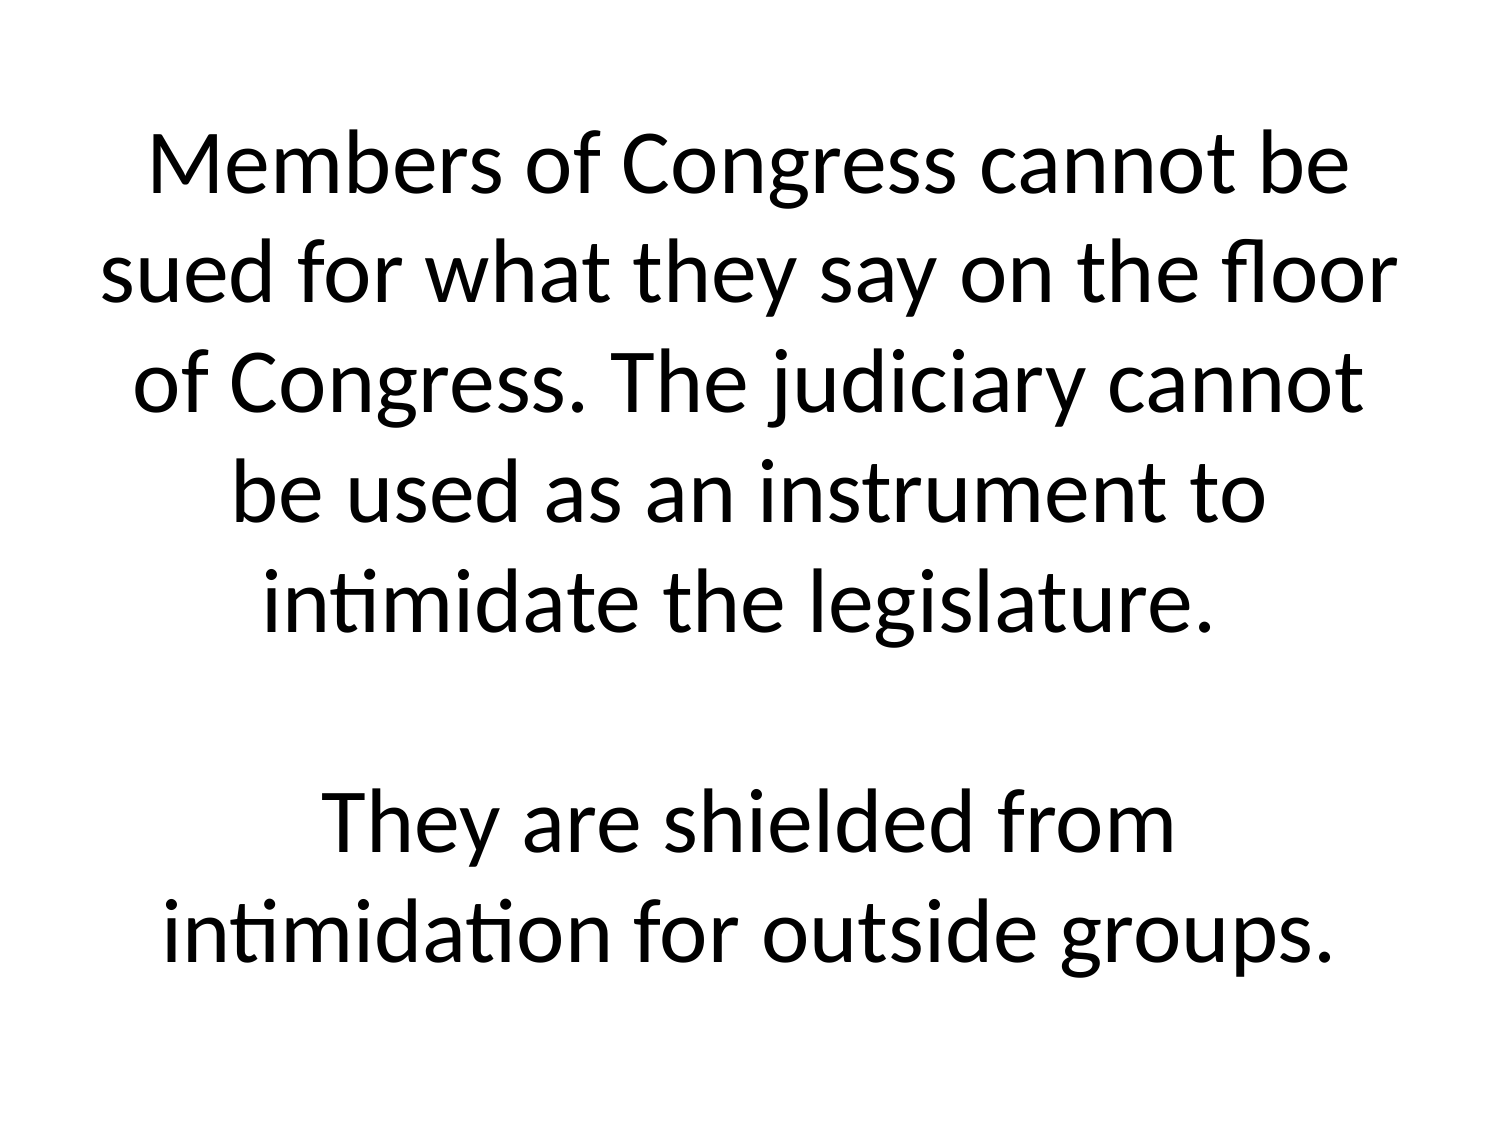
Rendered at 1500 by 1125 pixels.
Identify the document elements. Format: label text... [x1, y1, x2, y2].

title Members of Congress cannot be sued for what they say on the floor of Congress. The judiciary cannot be used as an instrument to intimidate the legislature. They are shielded from intimidation for outside groups. [74, 44, 1426, 1038]
